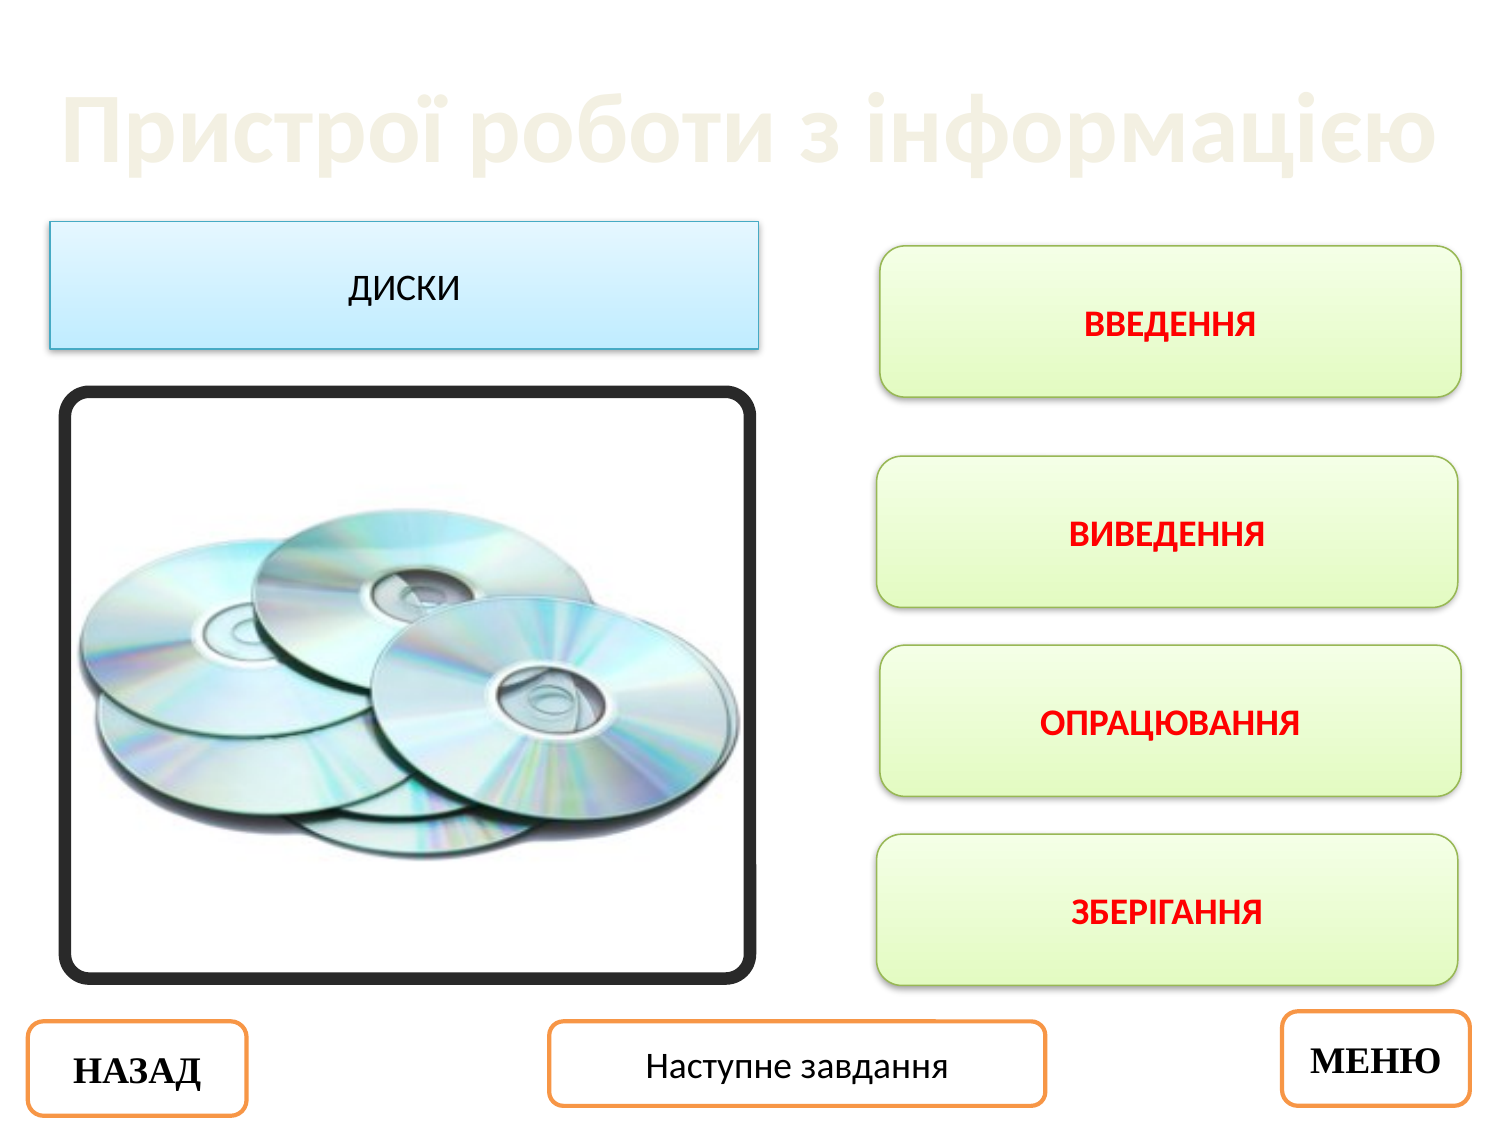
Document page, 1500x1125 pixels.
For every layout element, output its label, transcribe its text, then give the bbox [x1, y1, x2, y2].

text_box ДИСКИ [49, 221, 759, 350]
text_box Наступне завдання [547, 1019, 1048, 1108]
text_box ЗБЕРІГАННЯ [875, 833, 1459, 987]
text_box ВВЕДЕННЯ [879, 245, 1462, 398]
text_box НАЗАД [25, 1019, 249, 1118]
text_box ОПРАЦЮВАННЯ [879, 644, 1462, 798]
footer Ведмідська Наталія Миколаївна [512, 1042, 988, 1103]
text_box МЕНЮ [1279, 1009, 1472, 1108]
text_box ВИВЕДЕННЯ [875, 455, 1459, 609]
picture [64, 391, 751, 979]
text_box Пристрої роботи з інформацією [45, 54, 1455, 190]
